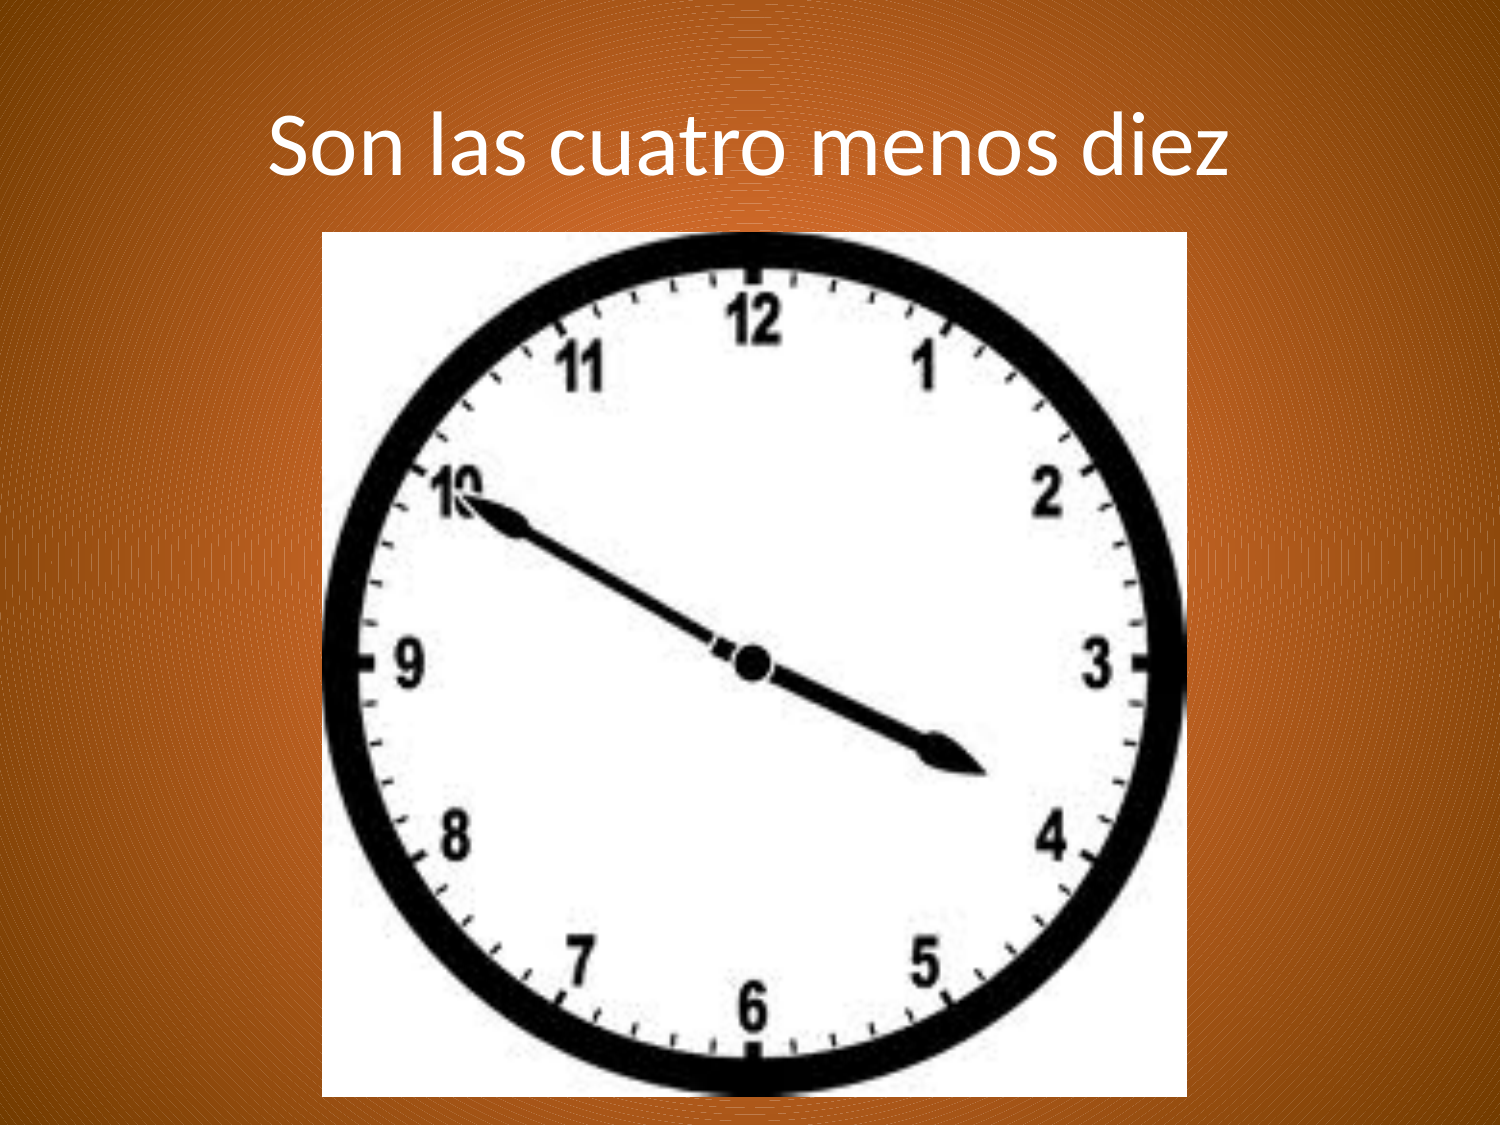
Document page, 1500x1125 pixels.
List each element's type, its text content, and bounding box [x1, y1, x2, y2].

picture [321, 232, 1187, 1098]
title Son las cuatro menos diez [75, 45, 1425, 233]
